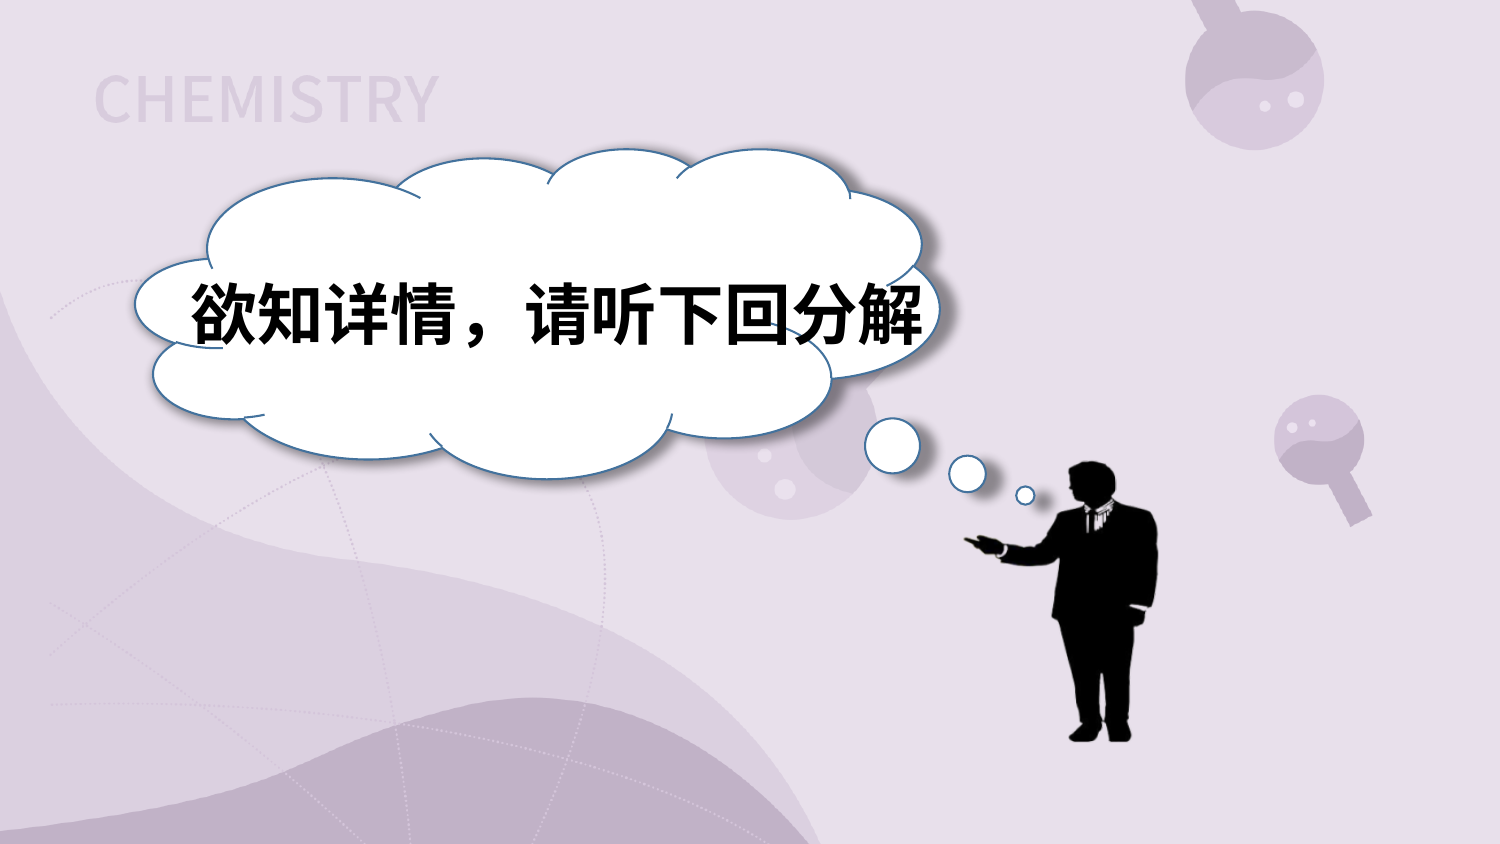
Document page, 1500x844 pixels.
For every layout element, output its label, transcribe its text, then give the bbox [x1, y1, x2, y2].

text_box 欲知详情，请听下回分解 [175, 265, 940, 360]
text_box 欲知详情请听下回分解 [133, 148, 923, 481]
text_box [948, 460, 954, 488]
picture [0, 0, 1500, 844]
